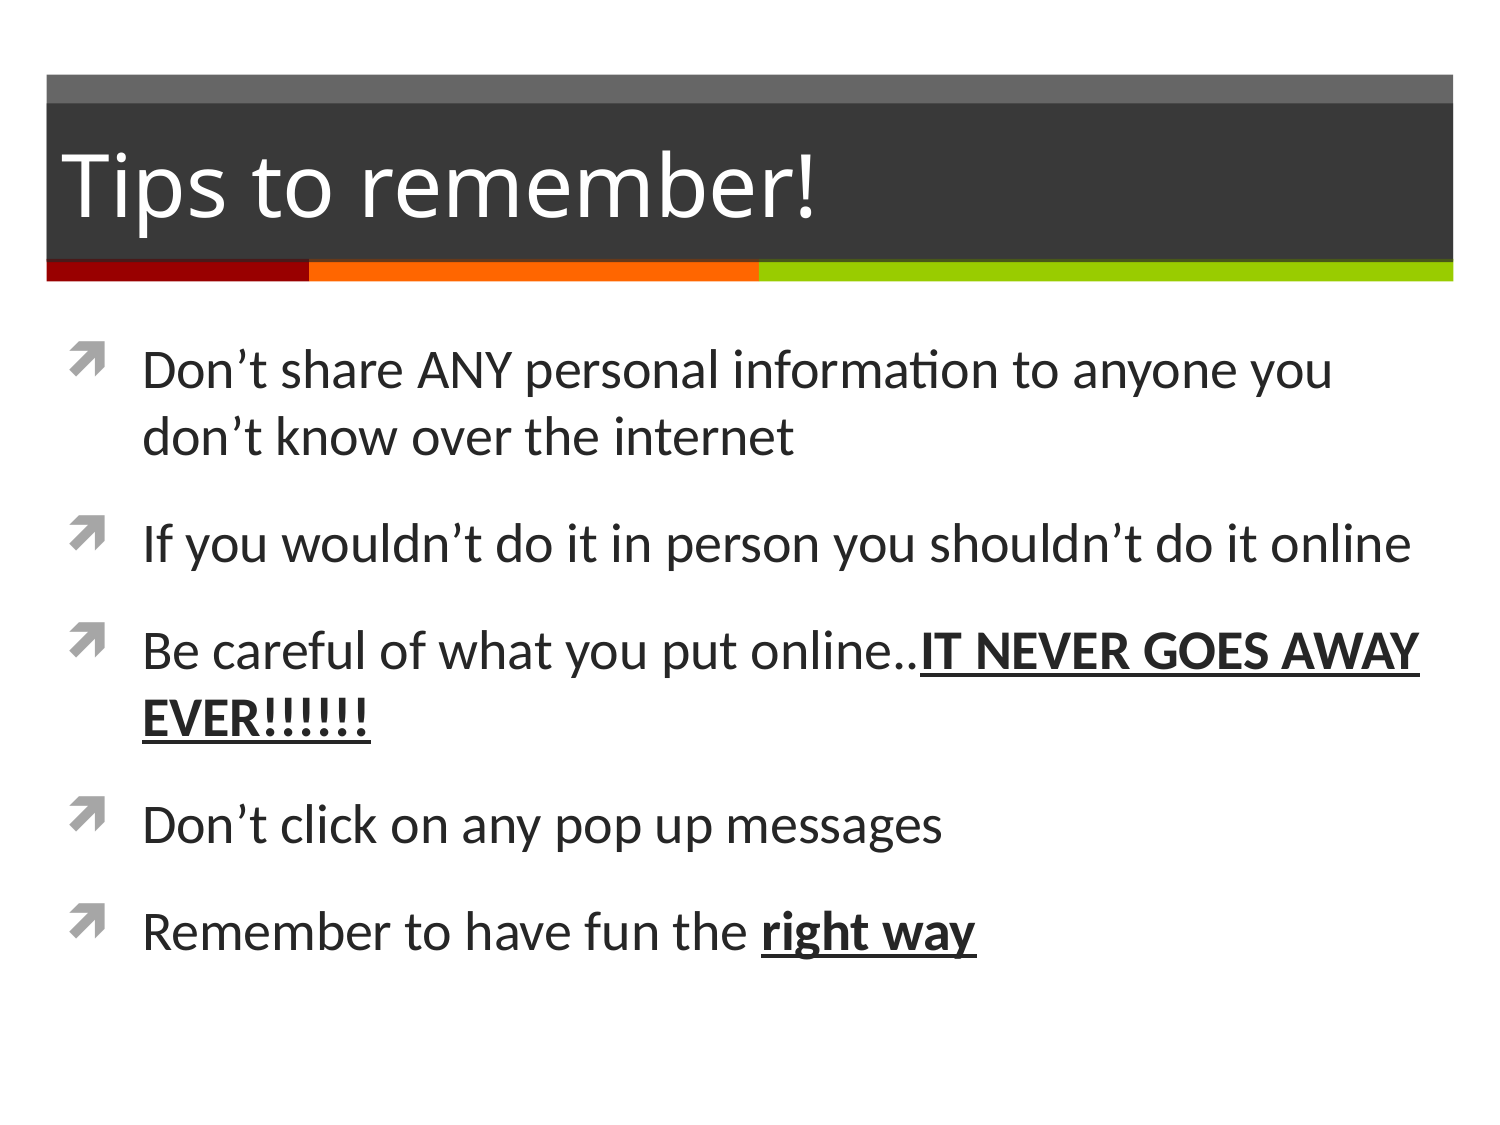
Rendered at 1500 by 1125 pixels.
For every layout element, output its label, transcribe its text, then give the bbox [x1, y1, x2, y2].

title Tips to remember! [46, 103, 1454, 263]
list Don’t share ANY personal information to anyone you don’t know over the internet If you wouldn’t do it in person you shouldn’t do it online Be careful of what you put online..IT NEVER GOES AWAY EVER!!!!!! Don’t click on any pop up messages Remember to have fun the right way [50, 324, 1450, 980]
